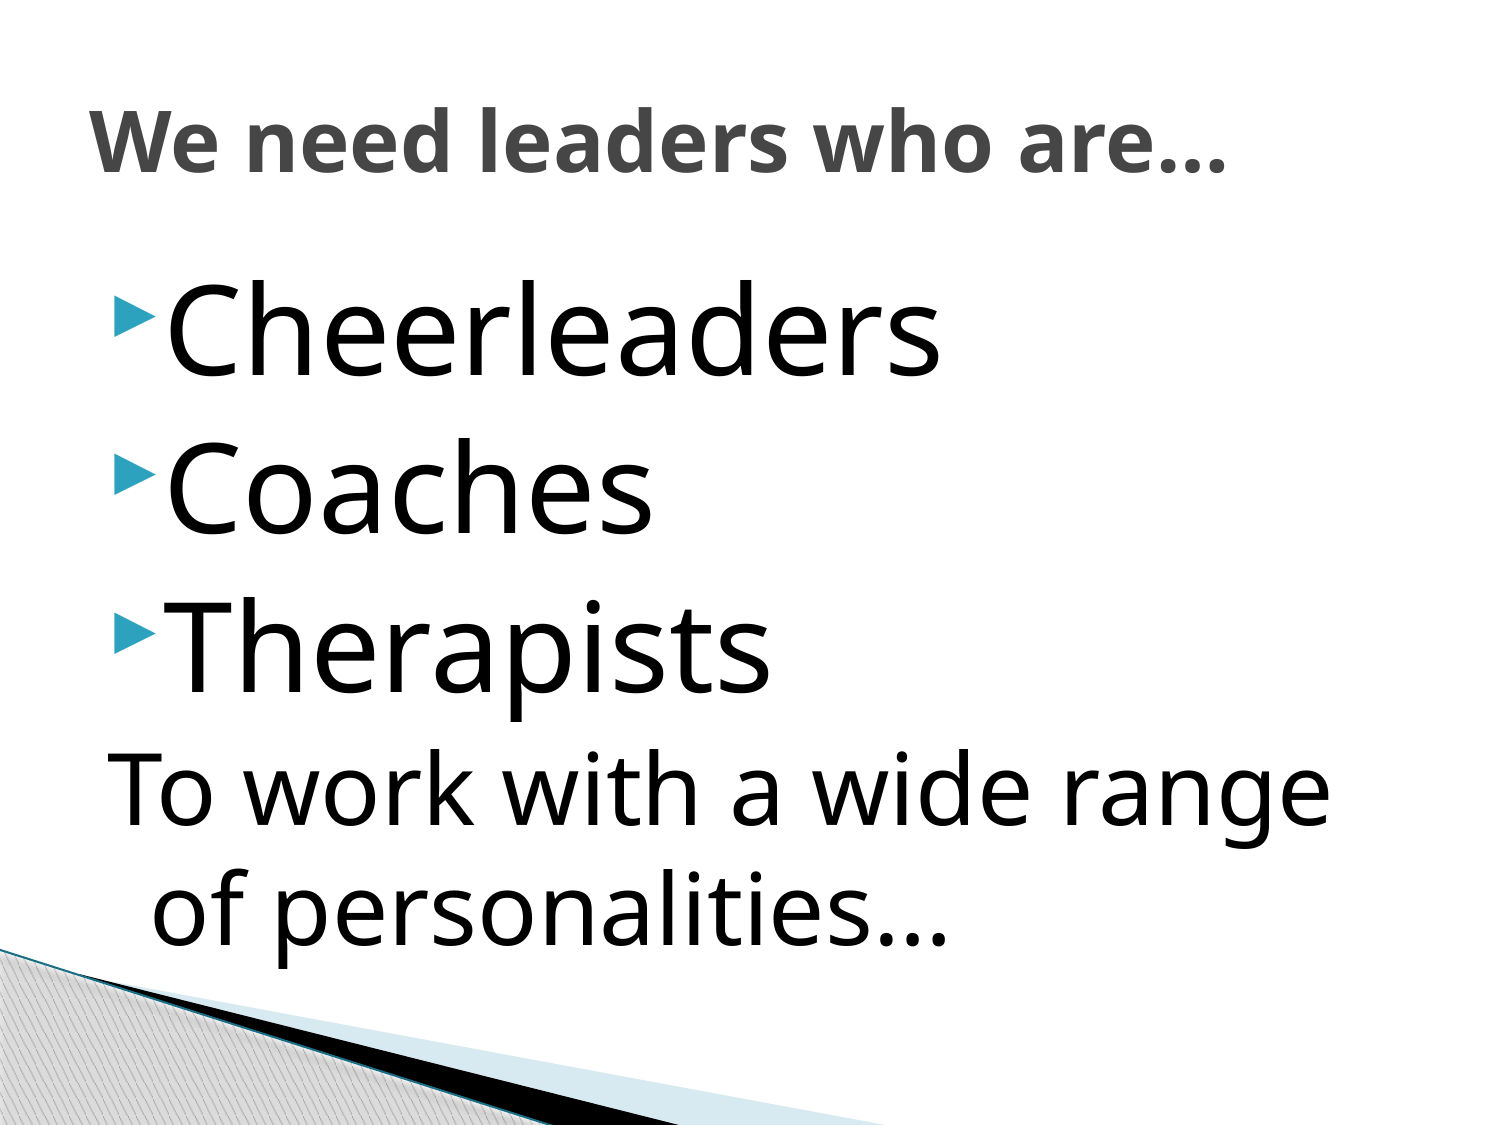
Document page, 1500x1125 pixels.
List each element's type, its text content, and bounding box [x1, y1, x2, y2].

list Cheerleaders Coaches Therapists To work with a wide range of personalities… [75, 243, 1425, 986]
title We need leaders who are… [75, 45, 1425, 233]
